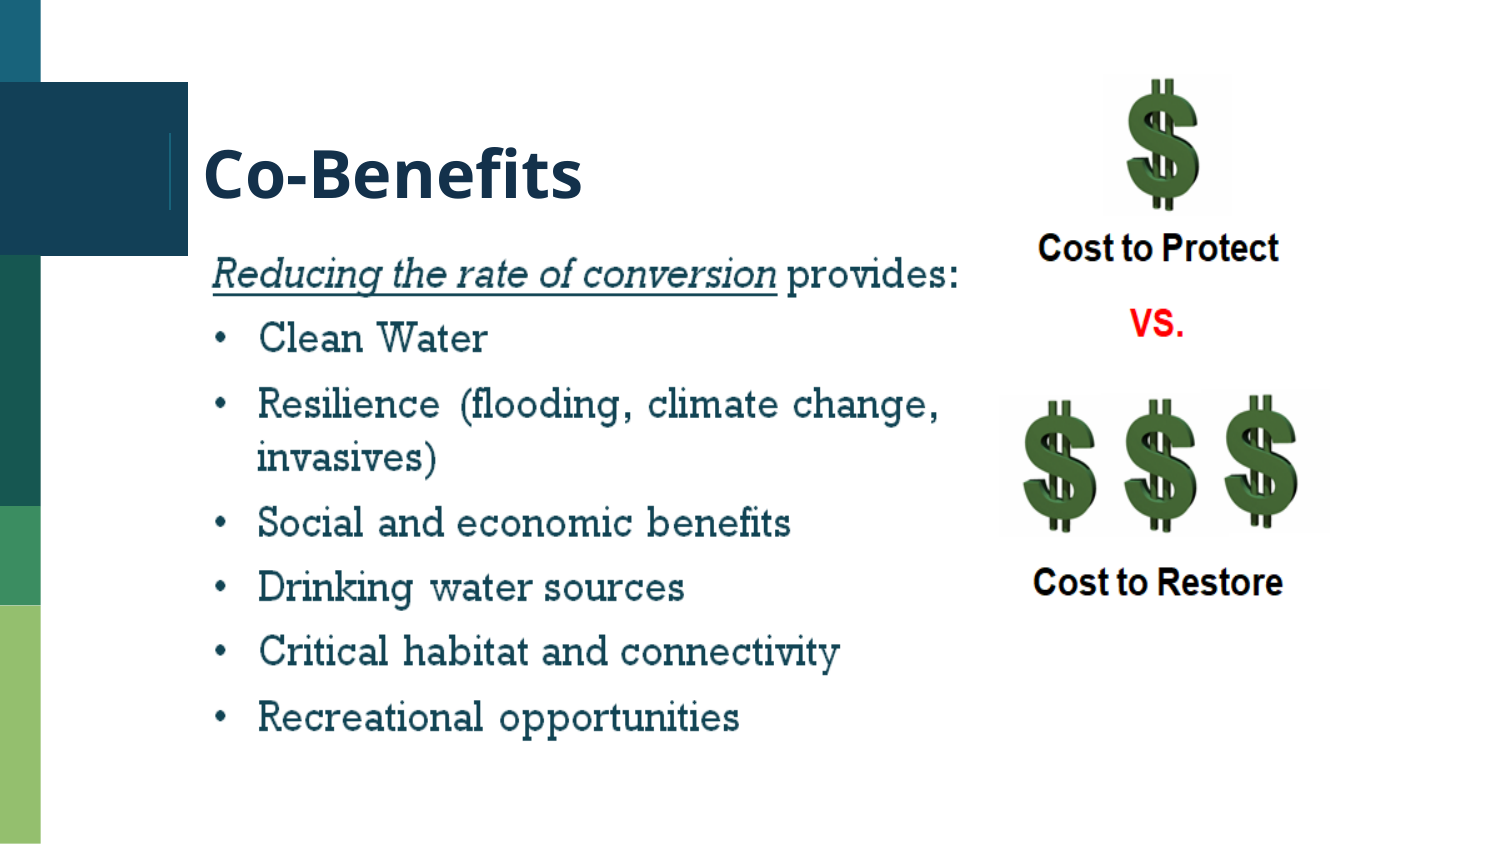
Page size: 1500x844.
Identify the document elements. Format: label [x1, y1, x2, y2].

picture [188, 74, 1330, 770]
